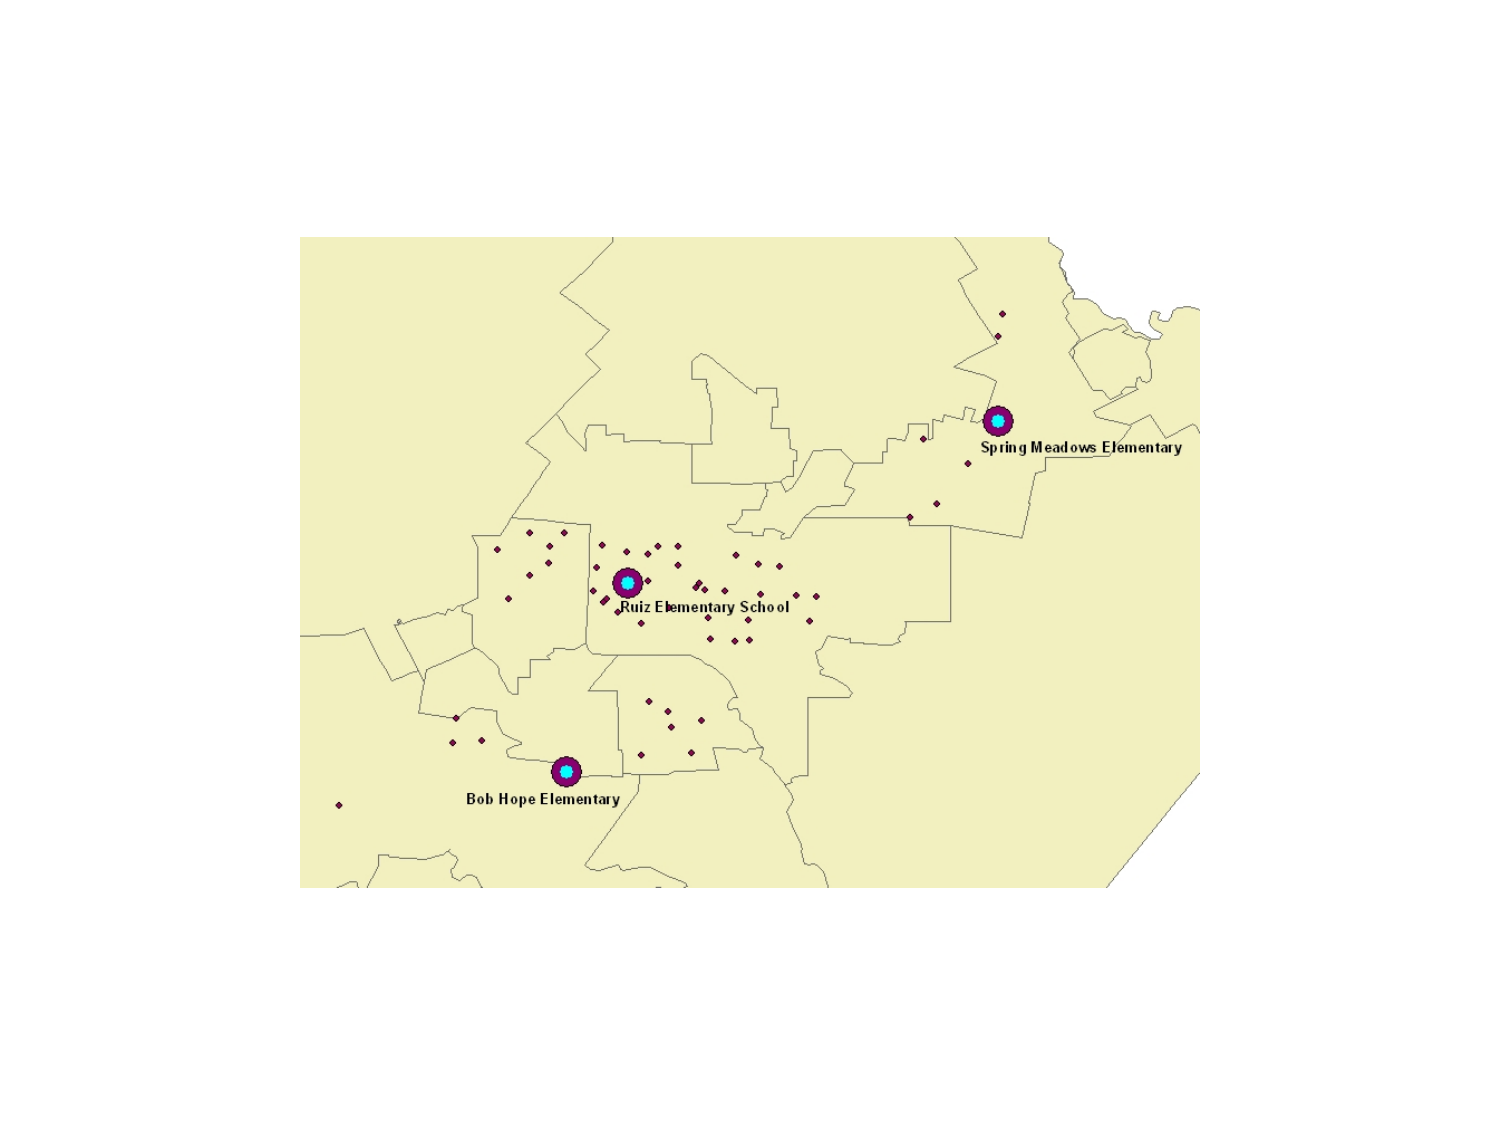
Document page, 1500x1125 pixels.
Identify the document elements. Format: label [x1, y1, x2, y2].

text_box [300, 237, 1200, 888]
